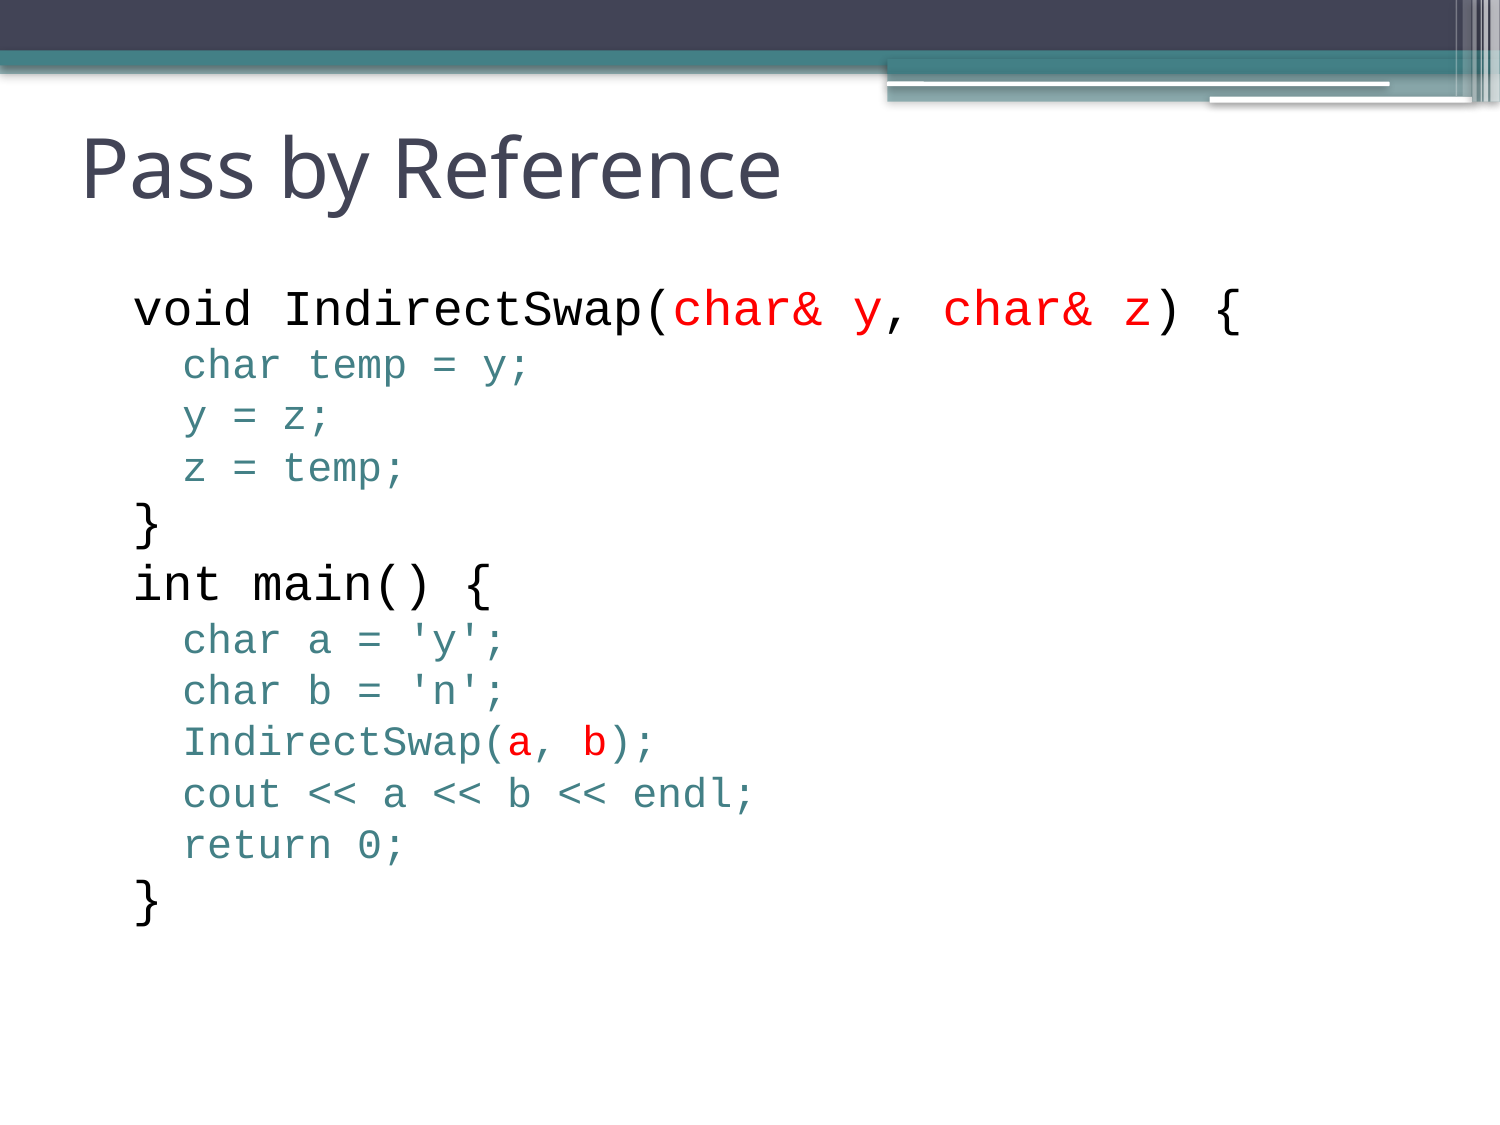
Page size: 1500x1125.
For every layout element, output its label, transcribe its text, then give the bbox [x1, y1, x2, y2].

list void IndirectSwap(char& y, char& z) { char temp = y; y = z; z = temp; } int main() { char a = 'y'; char b = 'n'; IndirectSwap(a, b); cout << a << b << endl; return 0; } [99, 275, 1388, 950]
title Pass by Reference [64, 78, 1415, 254]
